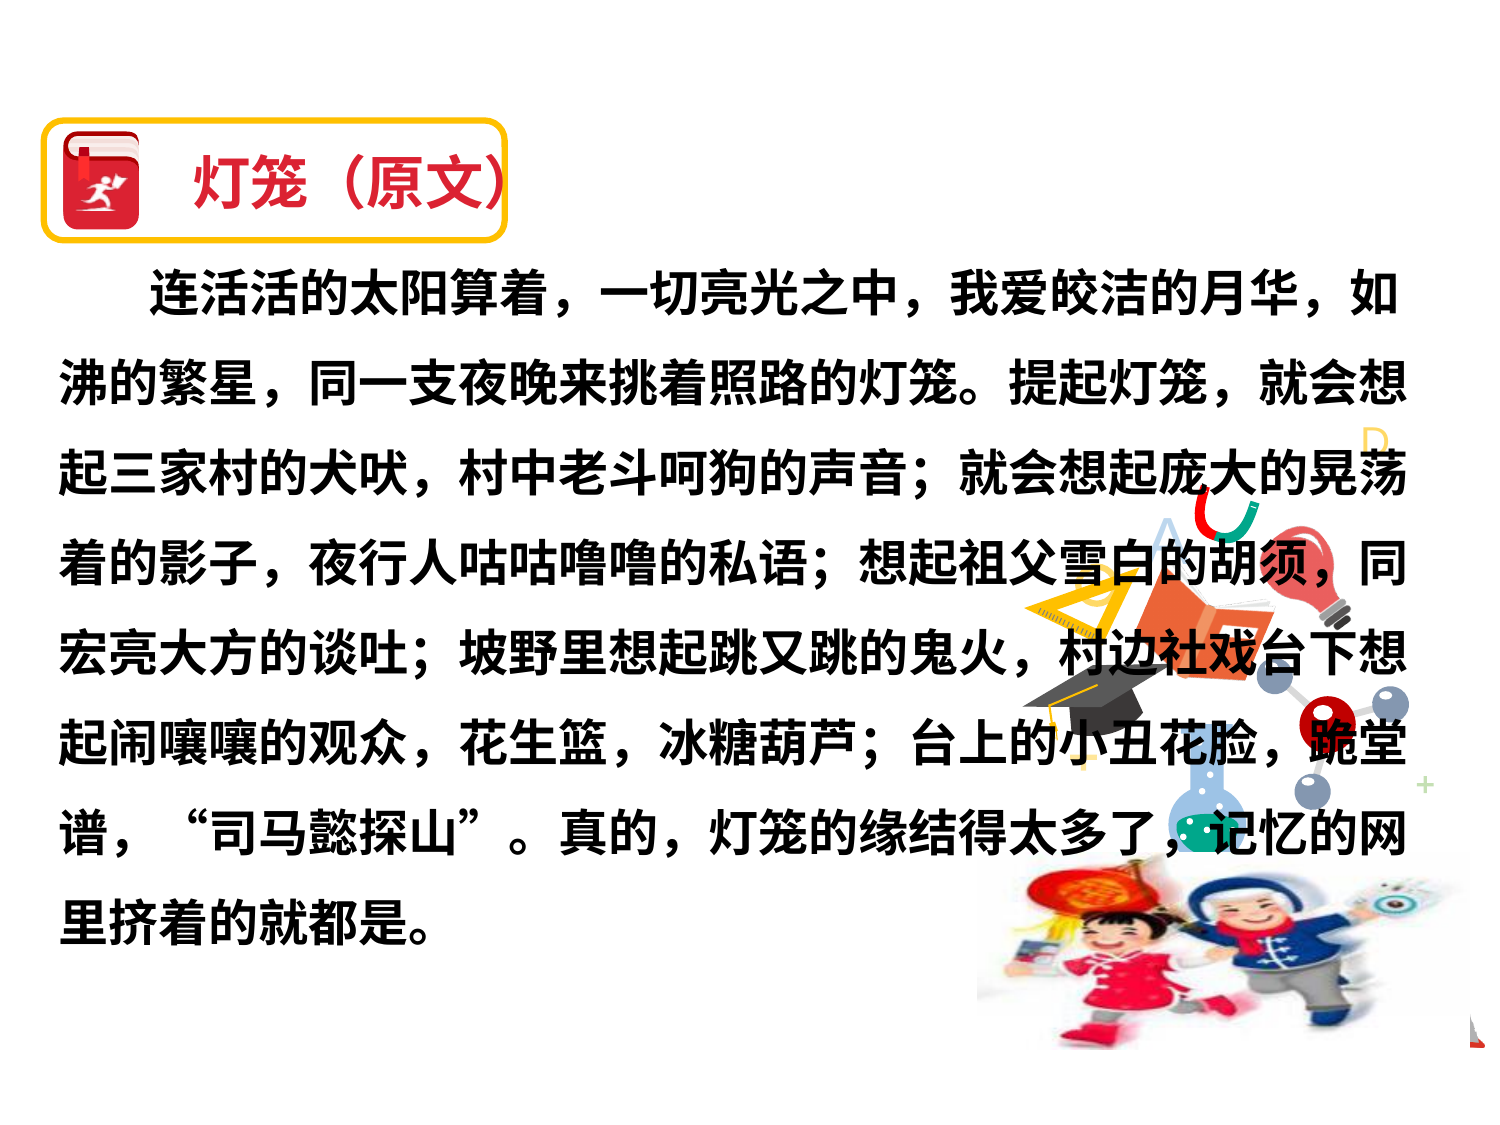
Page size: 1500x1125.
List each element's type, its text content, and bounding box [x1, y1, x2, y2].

picture [977, 852, 1485, 1050]
text_box 连活活的太阳算着，一切亮光之中，我爱皎洁的月华，如沸的繁星，同一支夜晚来挑着照路的灯笼。提起灯笼，就会想起三家村的犬吠，村中老斗呵狗的声音；就会想起庞大的晃荡着的影子，夜行人咕咕噜噜的私语；想起祖父雪白的胡须，同宏亮大方的谈吐；坡野里想起跳又跳的鬼火，村边社戏台下想起闹嚷嚷的观众，花生篮，冰糖葫芦；台上的小丑花脸，跪堂谱，“司马懿探山”。真的，灯笼的缘结得太多了，记忆的网里挤着的就都是。 [43, 224, 1435, 960]
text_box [43, 120, 557, 241]
